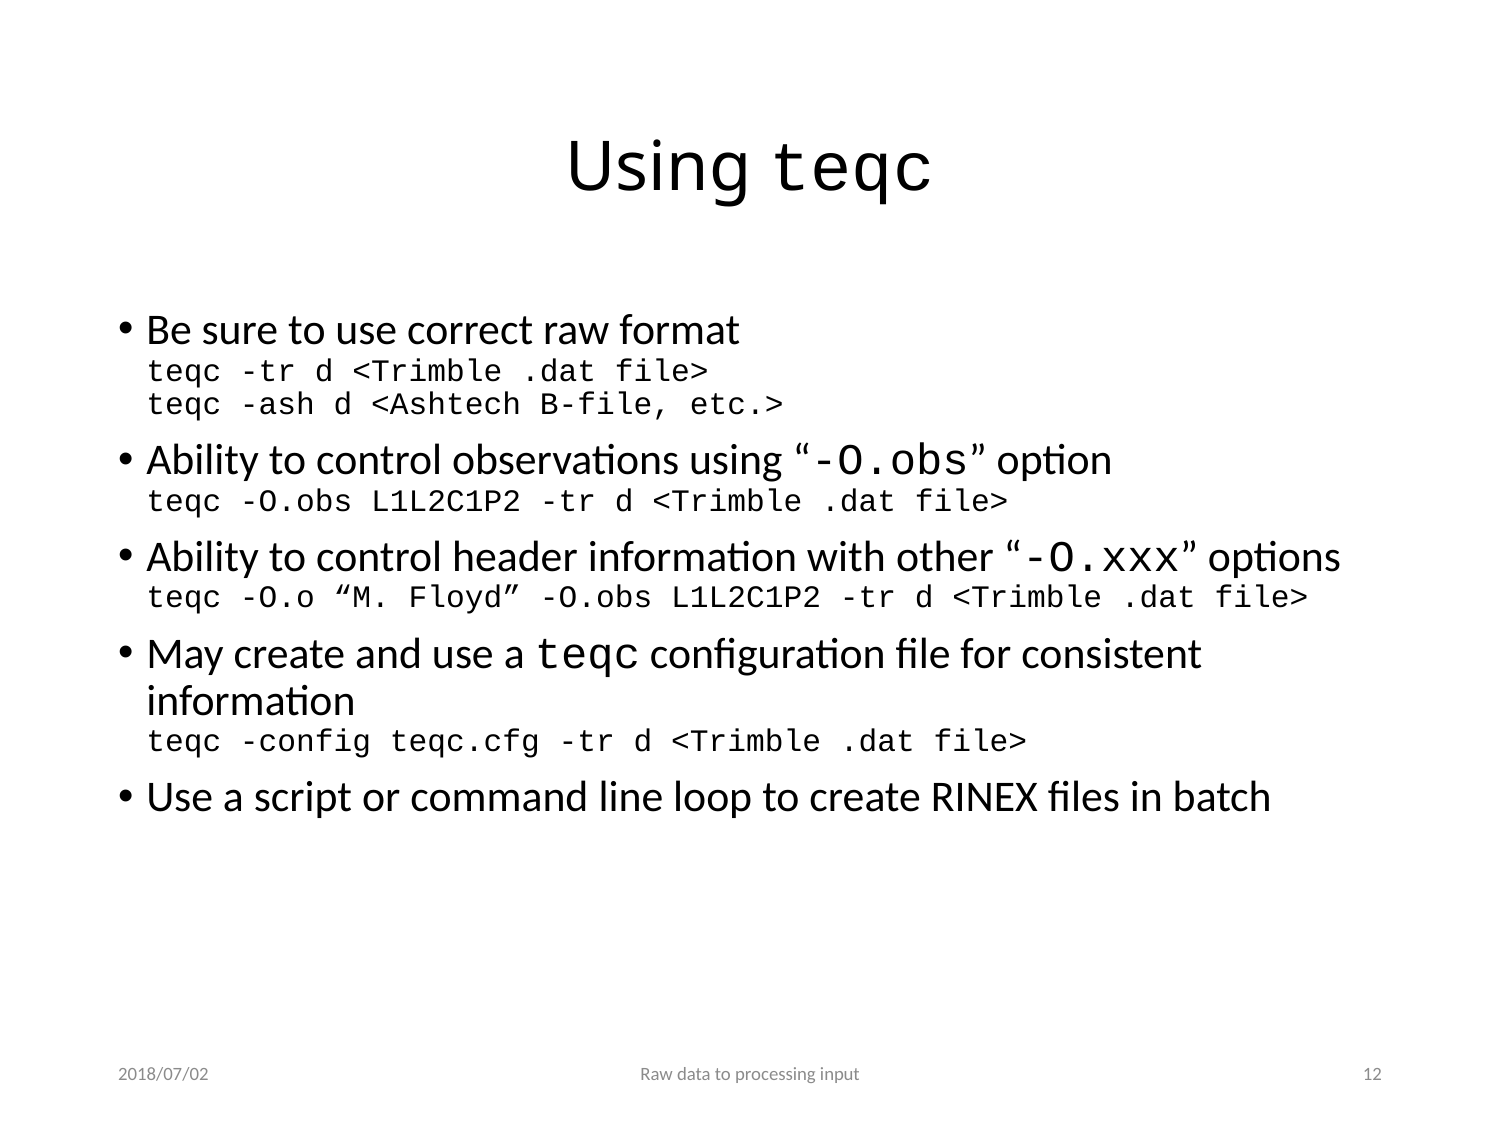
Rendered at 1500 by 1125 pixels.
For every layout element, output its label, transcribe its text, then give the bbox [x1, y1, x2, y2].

footer Raw data to processing input [496, 1042, 1004, 1103]
slide_number 11 [1059, 1042, 1397, 1103]
list Be sure to use correct raw format teqc -tr d <Trimble .dat file> teqc -ash d <Ashtech B-file, etc.> Ability to control observations using “-O.obs” option teqc -O.obs L1L2C1P2 -tr d <Trimble .dat file> Ability to control header information with other “-O.xxx” options teqc -O.o “M. Floyd” -O.obs L1L2C1P2 -tr d <Trimble .dat file> May create and use a teqc configuration file for consistent information teqc -config teqc.cfg -tr d <Trimble .dat file> Use a script or command line loop to create RINEX files in batch [103, 299, 1397, 1014]
title Using teqc [103, 59, 1397, 278]
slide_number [103, 1042, 441, 1103]
